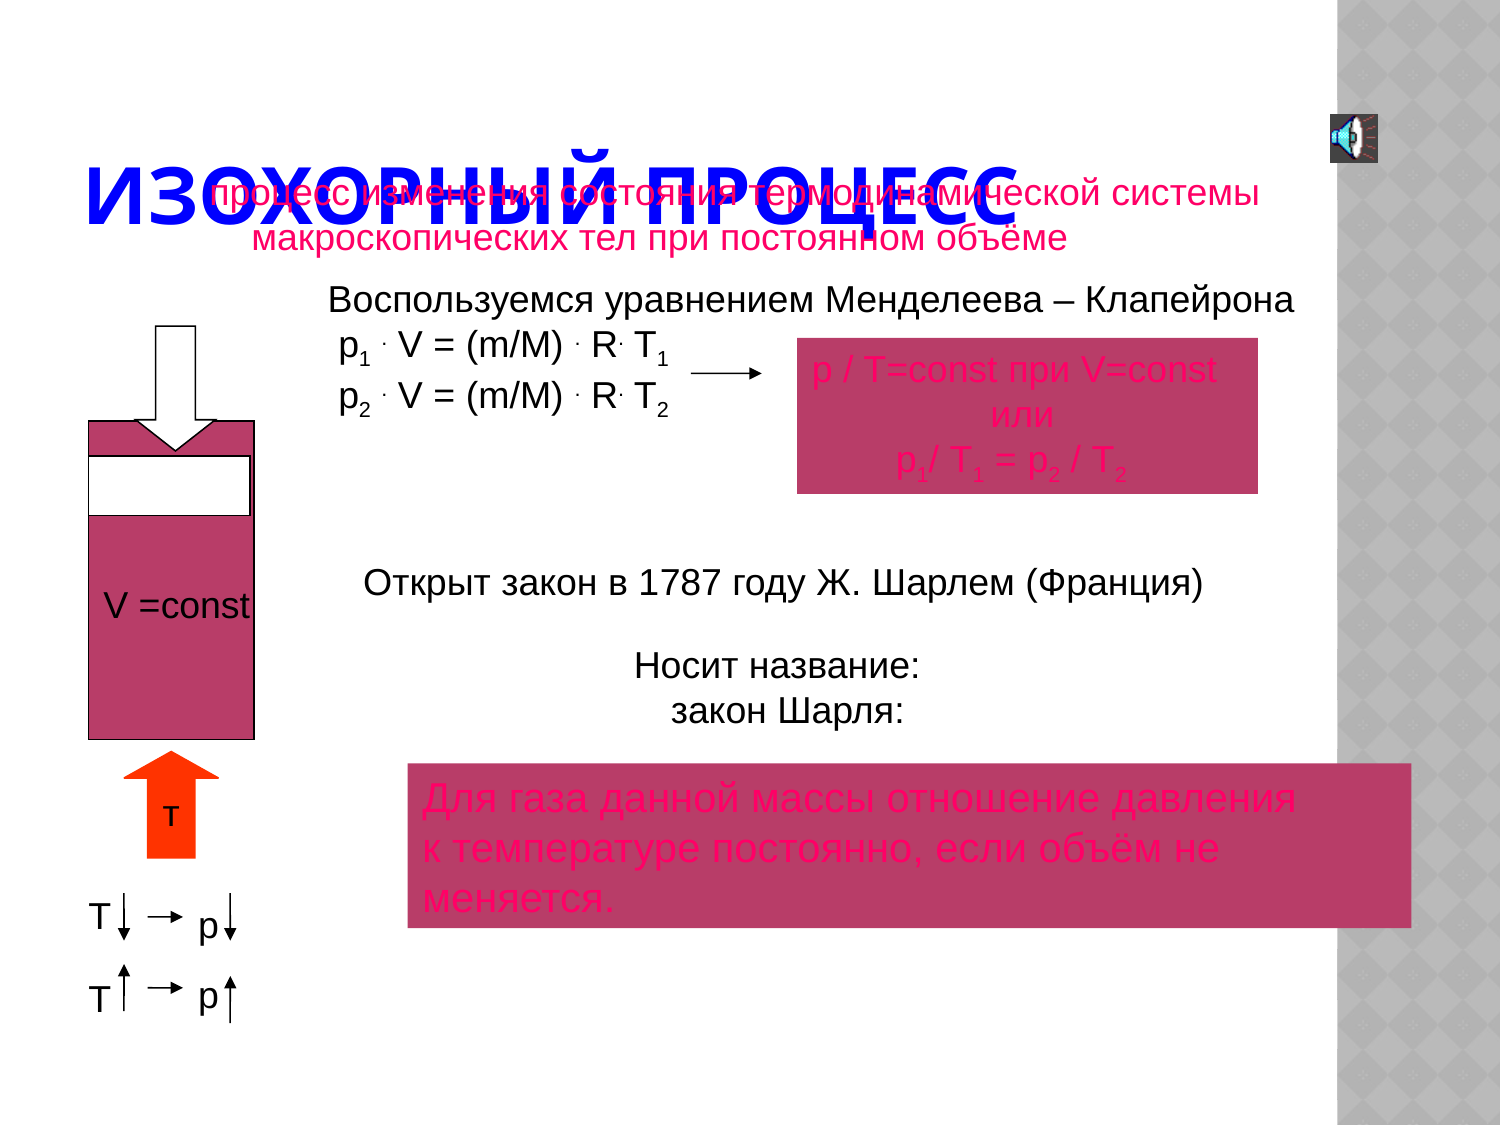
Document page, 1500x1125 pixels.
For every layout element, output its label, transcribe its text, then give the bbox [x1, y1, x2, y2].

picture [1328, 113, 1380, 164]
text_box T [73, 884, 127, 945]
text_box [147, 910, 183, 924]
text_box [135, 326, 216, 451]
text_box p [183, 893, 234, 953]
text_box Воспользуемся уравнением Менделеева – Клапейрона p1 . V = (m/M) . R. T1 p2 . V = (m/M) . R. T2 [312, 267, 1424, 430]
text_box V =const [88, 574, 266, 634]
text_box [690, 367, 762, 380]
text_box процесс изменения состояния термодинамической системы макроскопических тел при постоянном объёме [194, 160, 1412, 266]
text_box [88, 420, 254, 574]
text_box T [73, 967, 127, 1028]
title Изохорный процесс [75, 52, 1263, 240]
text_box т [123, 751, 219, 858]
text_box Носит название: закон Шарля: [407, 633, 1158, 738]
text_box [88, 634, 254, 740]
text_box Для газа данной массы отношение давления к температуре постоянно, если объём не меняется. [407, 763, 1412, 929]
text_box [147, 981, 183, 995]
text_box Открыт закон в 1787 году Ж. Шарлем (Франция) [348, 550, 1350, 611]
text_box p / T=const при V=const или p1/ Т1 = р2 / Т2 [797, 337, 1258, 494]
text_box p [183, 964, 234, 1024]
text_box [88, 456, 251, 516]
